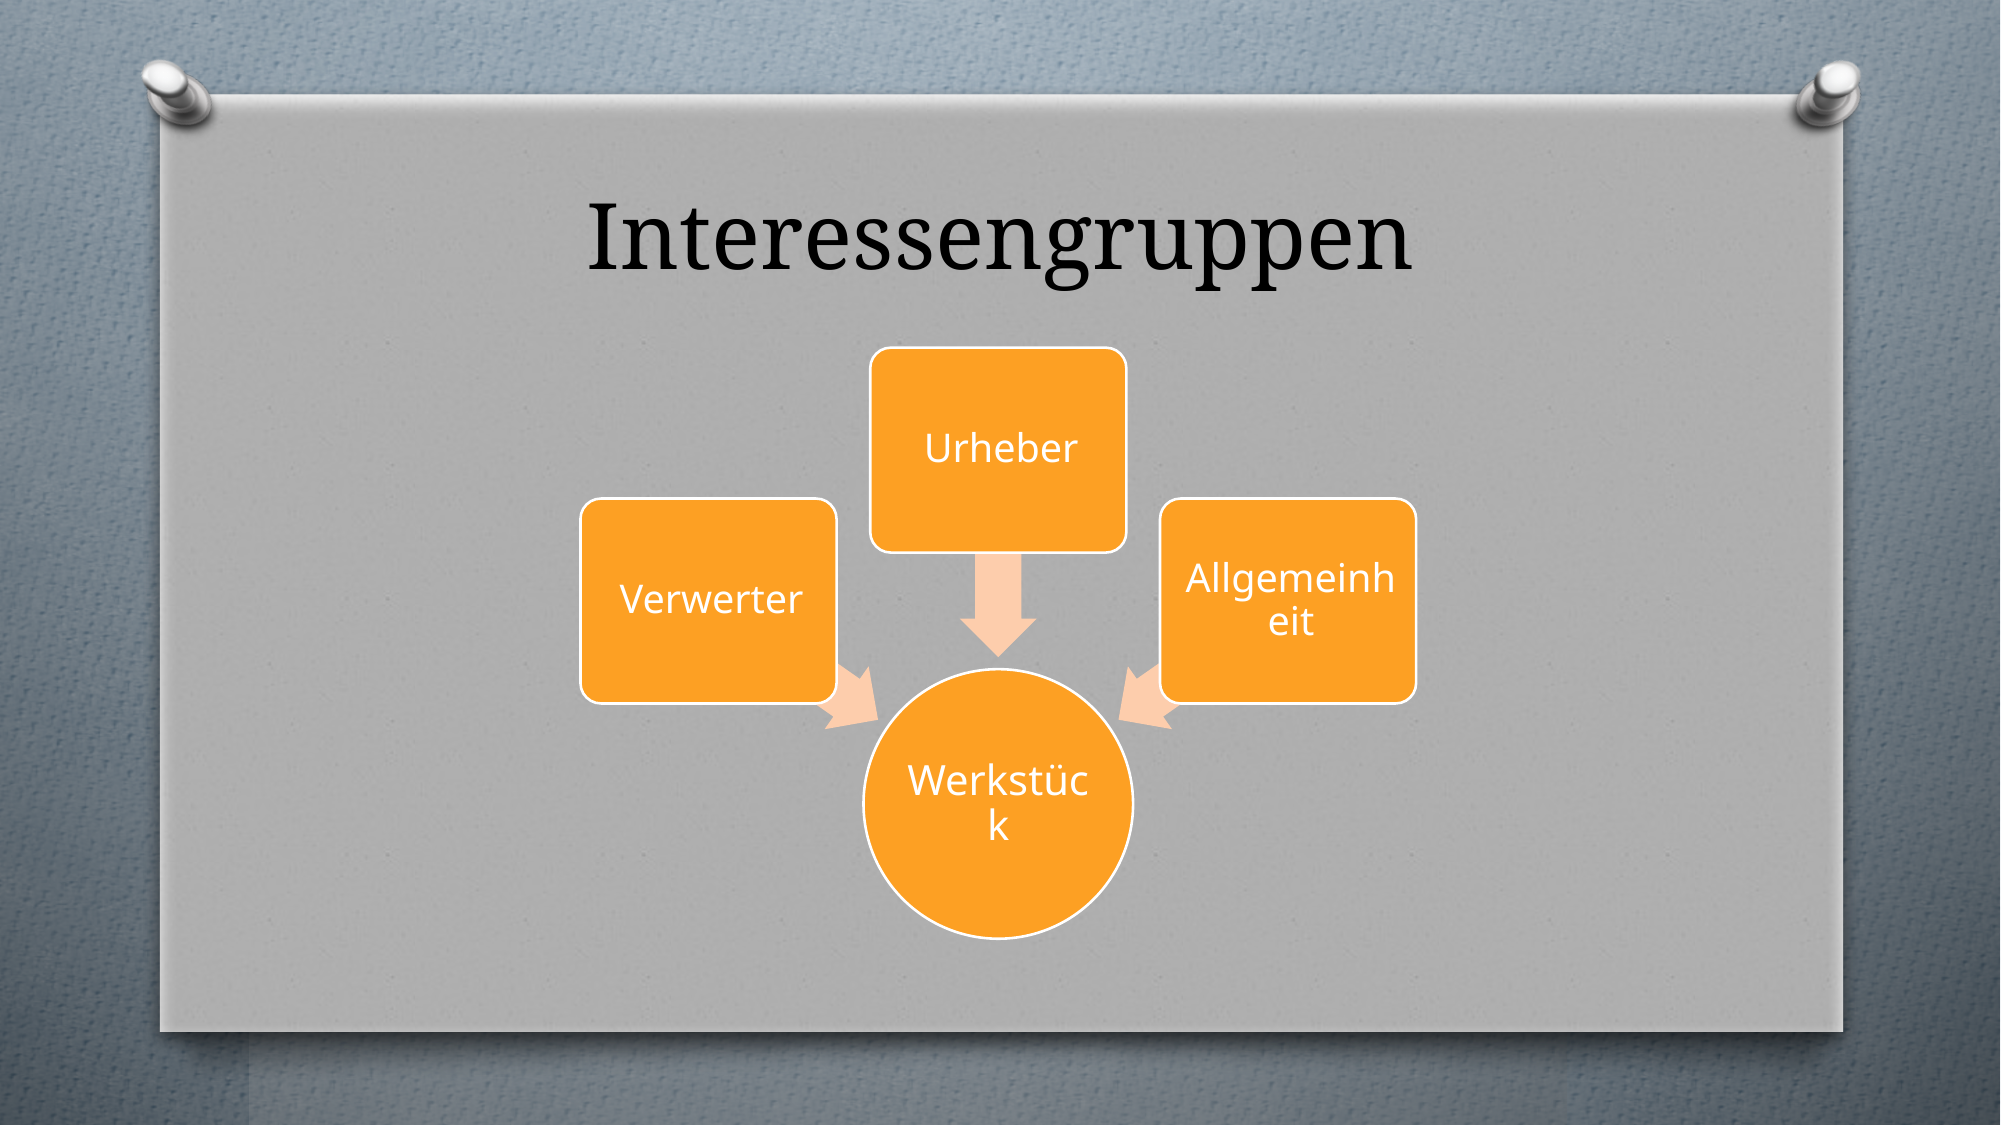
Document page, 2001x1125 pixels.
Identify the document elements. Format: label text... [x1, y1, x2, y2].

picture [1764, 30, 1911, 161]
title Interessengruppen [239, 134, 1763, 332]
picture [107, 24, 256, 158]
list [489, 347, 1507, 939]
